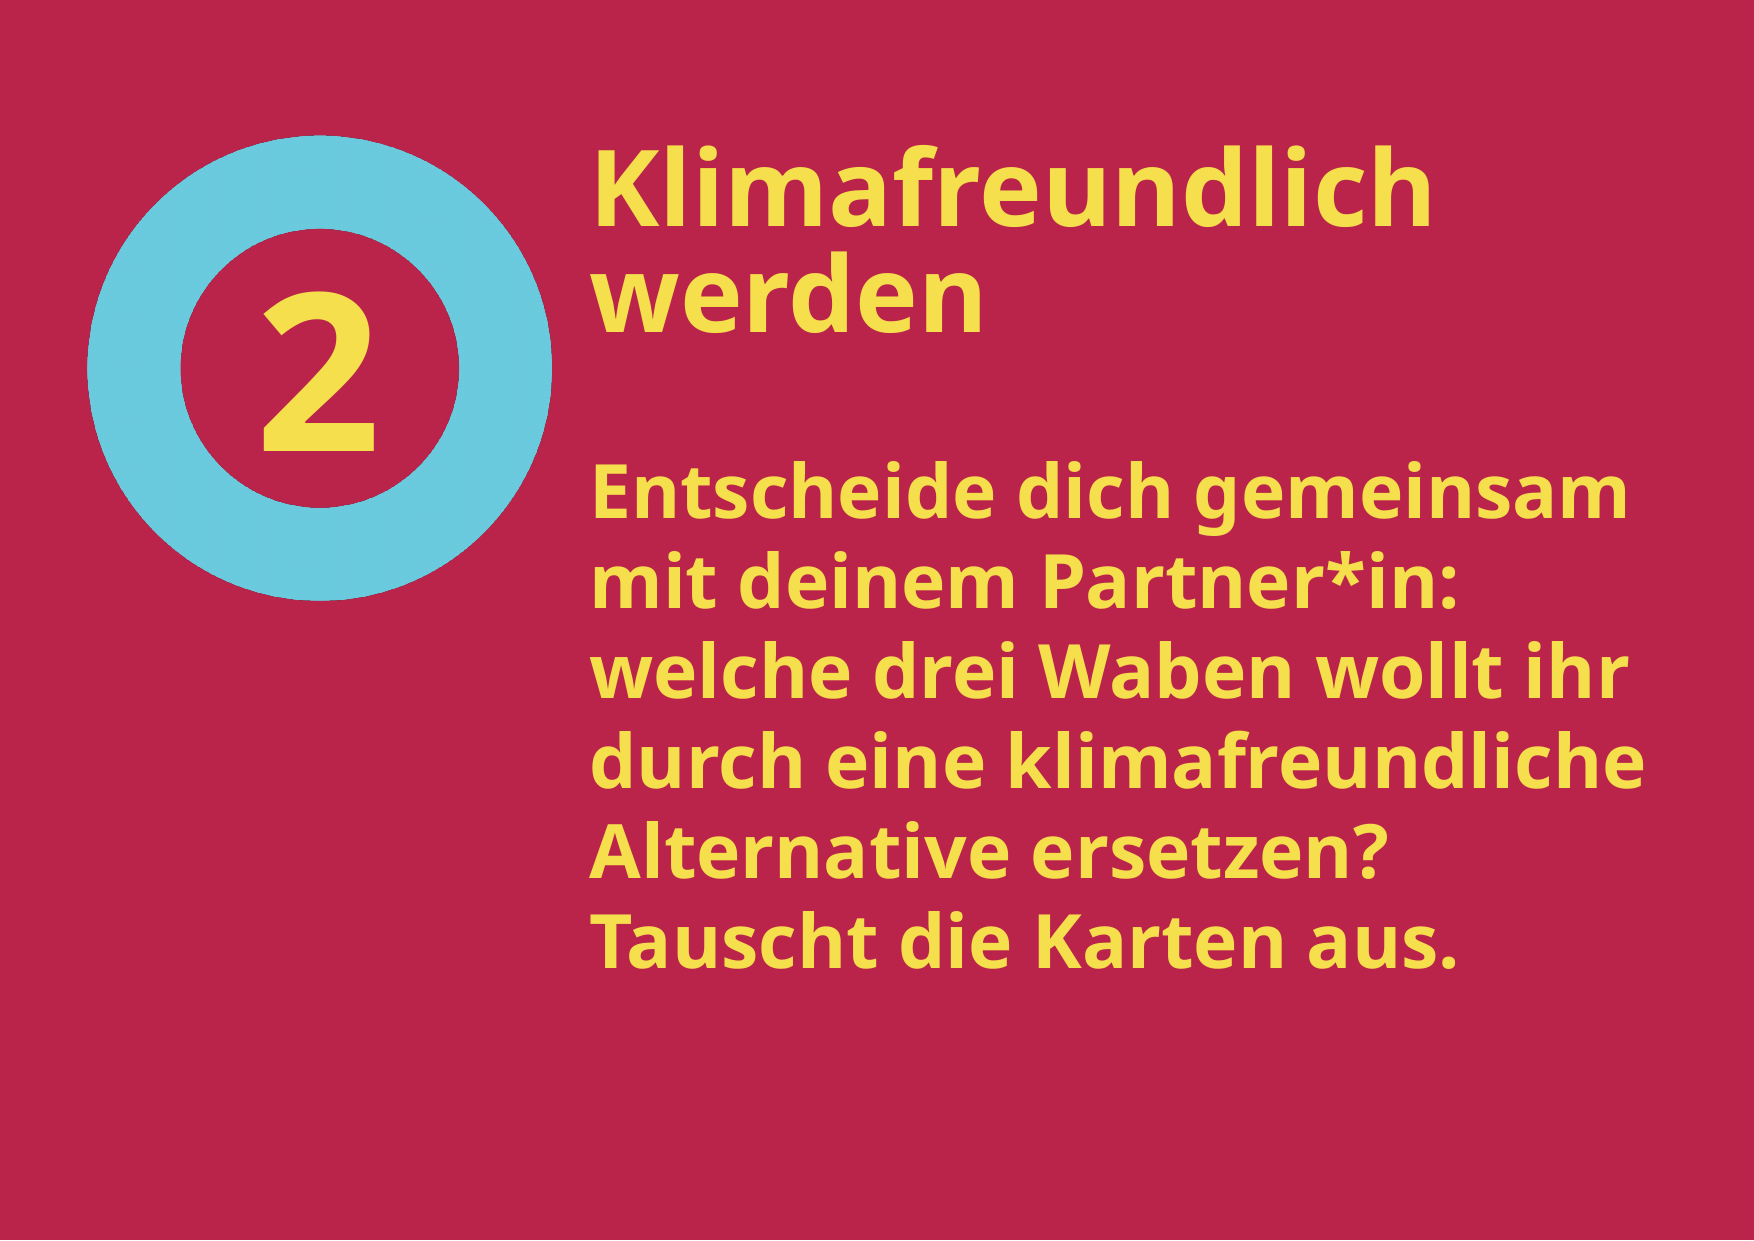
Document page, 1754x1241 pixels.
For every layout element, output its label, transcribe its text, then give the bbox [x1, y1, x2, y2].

text_box Klimafreundlich werden Entscheide dich gemeinsam mit deinem Partner*in: welche drei Waben wollt ihr durch eine klimafreundliche Alternative ersetzen? Tauscht die Karten aus. [574, 134, 1667, 1092]
picture [87, 135, 552, 601]
